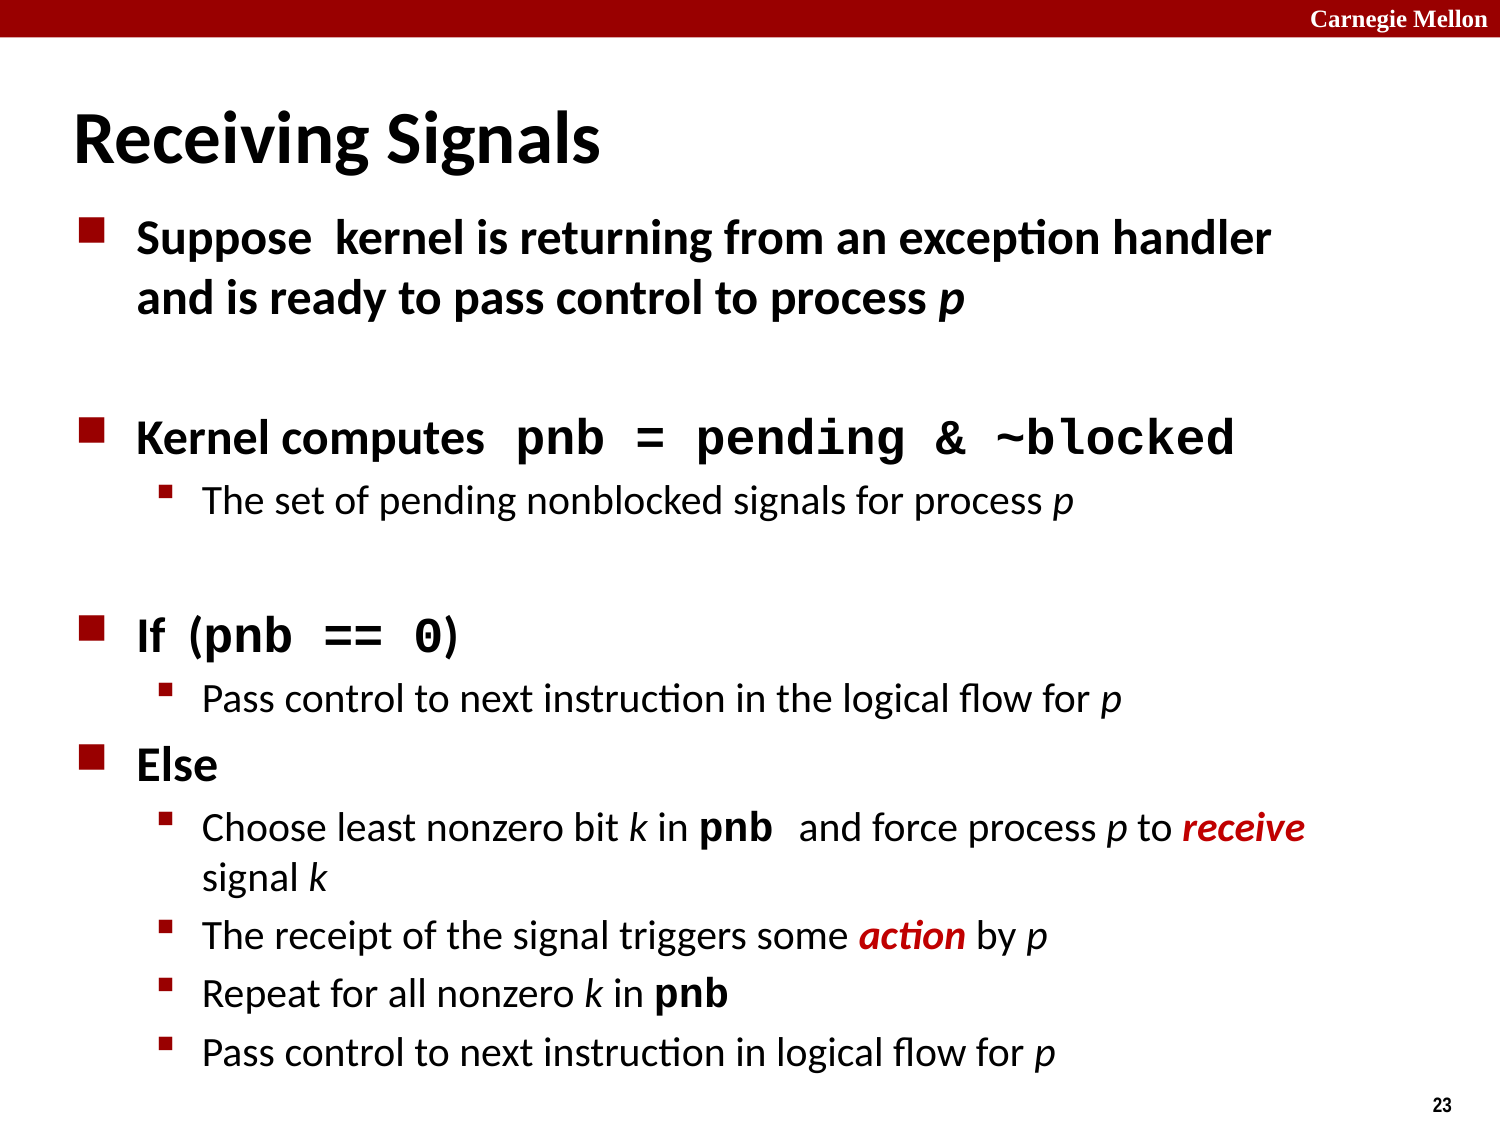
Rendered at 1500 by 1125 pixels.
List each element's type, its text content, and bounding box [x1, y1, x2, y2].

list Suppose kernel is returning from an exception handler and is ready to pass control to process p Kernel computes pnb = pending & ~blocked The set of pending nonblocked signals for process p If (pnb == 0) Pass control to next instruction in the logical flow for p Else Choose least nonzero bit k in pnb and force process p to receive signal k The receipt of the signal triggers some action by p Repeat for all nonzero k in pnb Pass control to next instruction in logical flow for p [64, 196, 1361, 1013]
title Receiving Signals [58, 71, 1305, 197]
